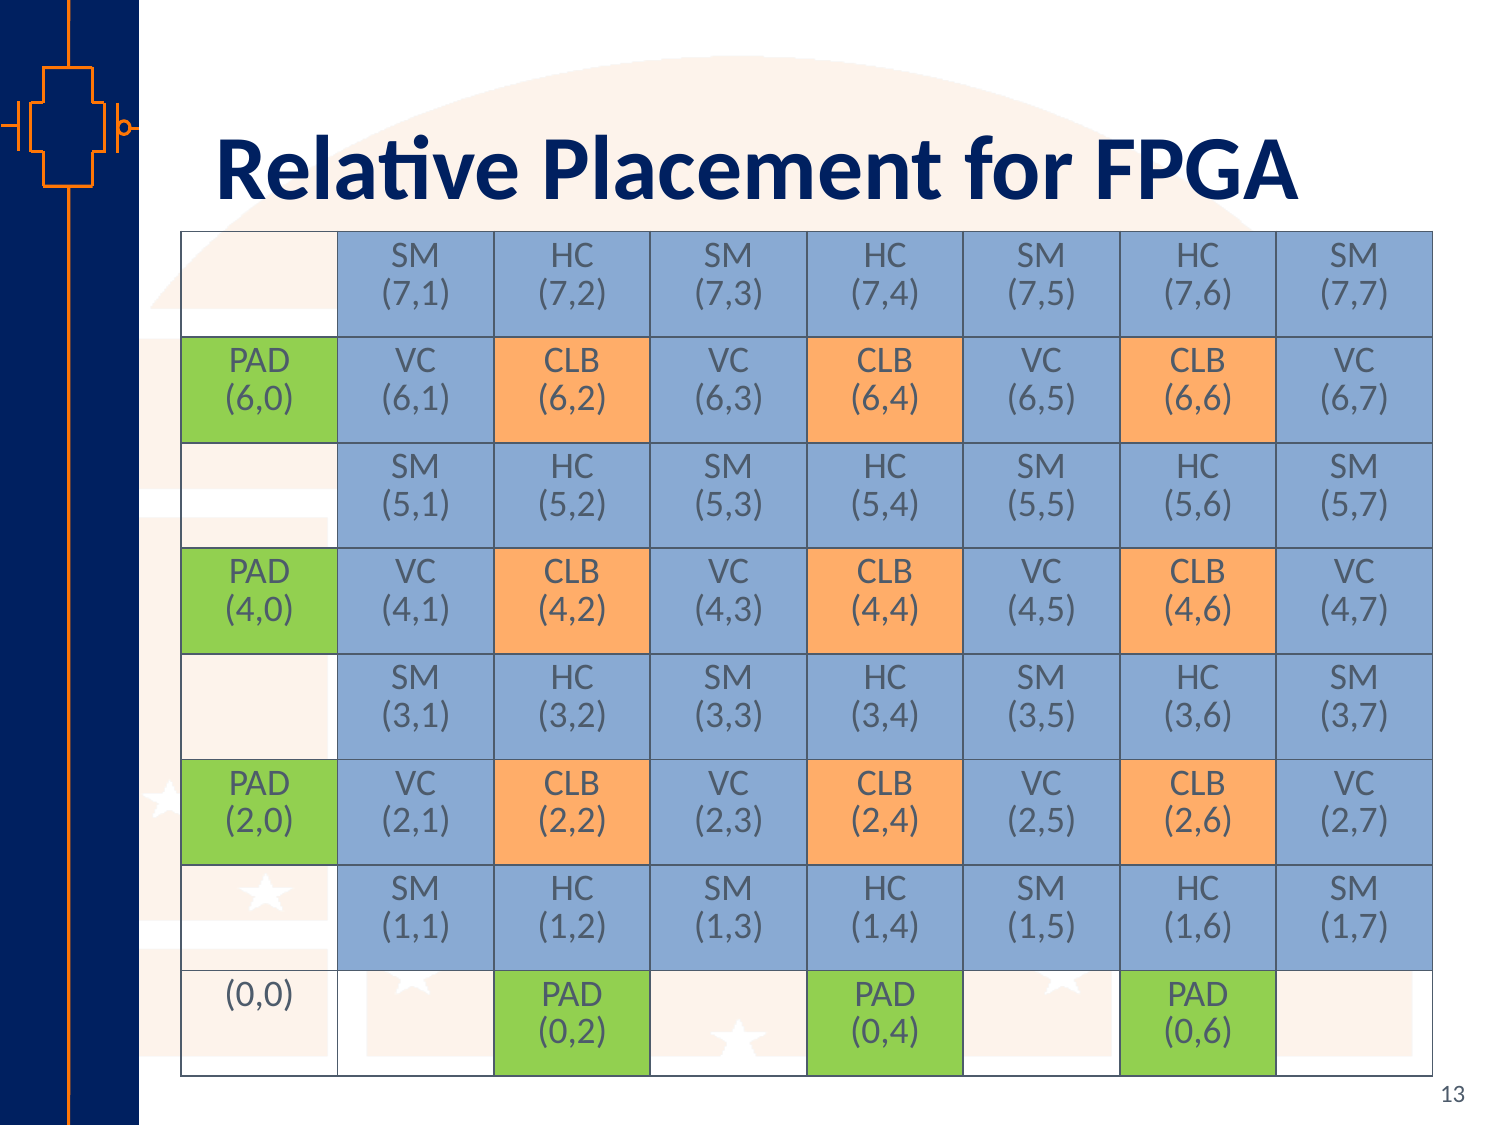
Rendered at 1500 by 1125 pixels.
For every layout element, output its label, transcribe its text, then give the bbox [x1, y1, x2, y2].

table_cell [338, 971, 493, 1075]
table_cell VC (6,5) [964, 338, 1119, 442]
table_cell VC (6,7) [1277, 338, 1432, 442]
table_cell SM (1,5) [964, 866, 1119, 970]
table_cell PAD (0,2) [495, 971, 649, 1075]
table_cell PAD (0,4) [808, 971, 962, 1075]
table_cell VC (2,1) [338, 760, 493, 864]
table_cell VC (6,1) [338, 338, 493, 442]
table_cell CLB (6,4) [808, 338, 962, 442]
table_cell VC (4,7) [1277, 549, 1432, 653]
table_cell CLB (2,4) [808, 760, 962, 864]
table_cell CLB (6,2) [495, 338, 649, 442]
table_cell VC (4,3) [651, 549, 806, 653]
table_cell VC (2,3) [651, 760, 806, 864]
table_cell [651, 971, 806, 1075]
table_cell PAD (0,6) [1121, 971, 1275, 1075]
table_cell HC (5,6) [1121, 444, 1275, 547]
table_header SM (7,7) [1277, 232, 1432, 336]
table_cell [182, 444, 337, 547]
table_header [182, 232, 337, 336]
table_cell CLB (2,2) [495, 760, 649, 864]
table_cell SM (5,3) [651, 444, 806, 547]
table_cell [1277, 971, 1432, 1075]
title Relative Placement for FPGA [200, 37, 1388, 225]
table_cell (0,0) [182, 971, 337, 1075]
table_cell HC (3,4) [808, 655, 962, 759]
table_cell SM (1,7) [1277, 866, 1432, 970]
table_cell SM (3,3) [651, 655, 806, 759]
table_cell PAD (6,0) [182, 338, 337, 442]
table_cell CLB (4,2) [495, 549, 649, 653]
table_cell [964, 971, 1119, 1075]
table_cell SM (5,1) [338, 444, 493, 547]
table_cell HC (1,4) [808, 866, 962, 970]
table_header SM (7,5) [964, 232, 1119, 336]
table_cell HC (5,4) [808, 444, 962, 547]
table_cell SM (5,5) [964, 444, 1119, 547]
table_cell HC (1,6) [1121, 866, 1275, 970]
table_cell CLB (6,6) [1121, 338, 1275, 442]
table_header HC (7,4) [808, 232, 962, 336]
table_cell [182, 866, 337, 970]
table_cell HC (3,2) [495, 655, 649, 759]
table_cell SM (1,1) [338, 866, 493, 970]
table_cell SM (3,1) [338, 655, 493, 759]
table_cell VC (4,5) [964, 549, 1119, 653]
table_cell HC (1,2) [495, 866, 649, 970]
table_cell PAD (2,0) [182, 760, 337, 864]
table_header SM (7,3) [651, 232, 806, 336]
table_cell HC (3,6) [1121, 655, 1275, 759]
table_cell VC (4,1) [338, 549, 493, 653]
table_cell SM (1,3) [651, 866, 806, 970]
table_cell PAD (4,0) [182, 549, 337, 653]
table_cell VC (2,7) [1277, 760, 1432, 864]
table_cell SM (5,7) [1277, 444, 1432, 547]
table_cell VC (2,5) [964, 760, 1119, 864]
table_cell SM (3,5) [964, 655, 1119, 759]
table_header SM (7,1) [338, 232, 493, 336]
table_cell SM (3,7) [1277, 655, 1432, 759]
table_cell CLB (2,6) [1121, 760, 1275, 864]
table_cell CLB (4,6) [1121, 549, 1275, 653]
slide_number 13 [1425, 1062, 1488, 1123]
table_cell CLB (4,4) [808, 549, 962, 653]
table_header HC (7,6) [1121, 232, 1275, 336]
table_cell HC (5,2) [495, 444, 649, 547]
table_cell [182, 655, 337, 759]
table_header HC (7,2) [495, 232, 649, 336]
table_cell VC (6,3) [651, 338, 806, 442]
